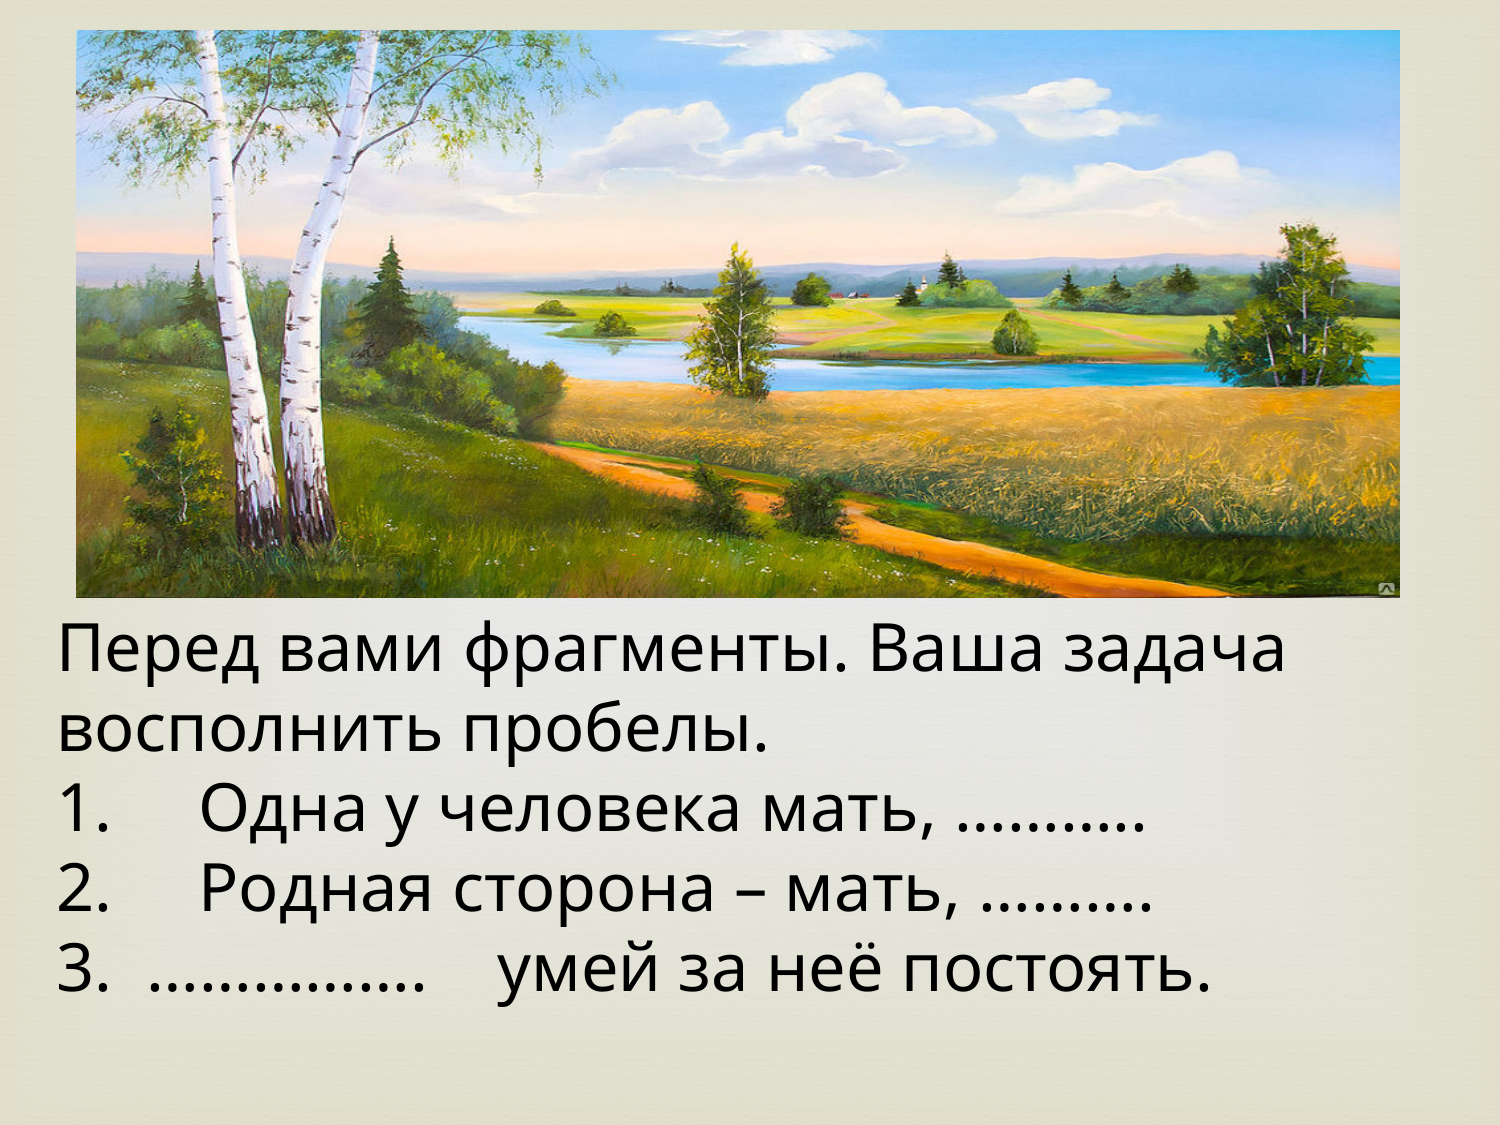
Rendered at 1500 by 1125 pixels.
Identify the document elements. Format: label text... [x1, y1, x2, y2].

picture [76, 30, 1401, 599]
text_box Перед вами фрагменты. Ваша задача восполнить пробелы. 1. Одна у человека мать, ……….. 2. Родная сторона – мать, ………. 3. ……………. умей за неё постоять. [41, 597, 1436, 1013]
picture [1380, 374, 1401, 381]
